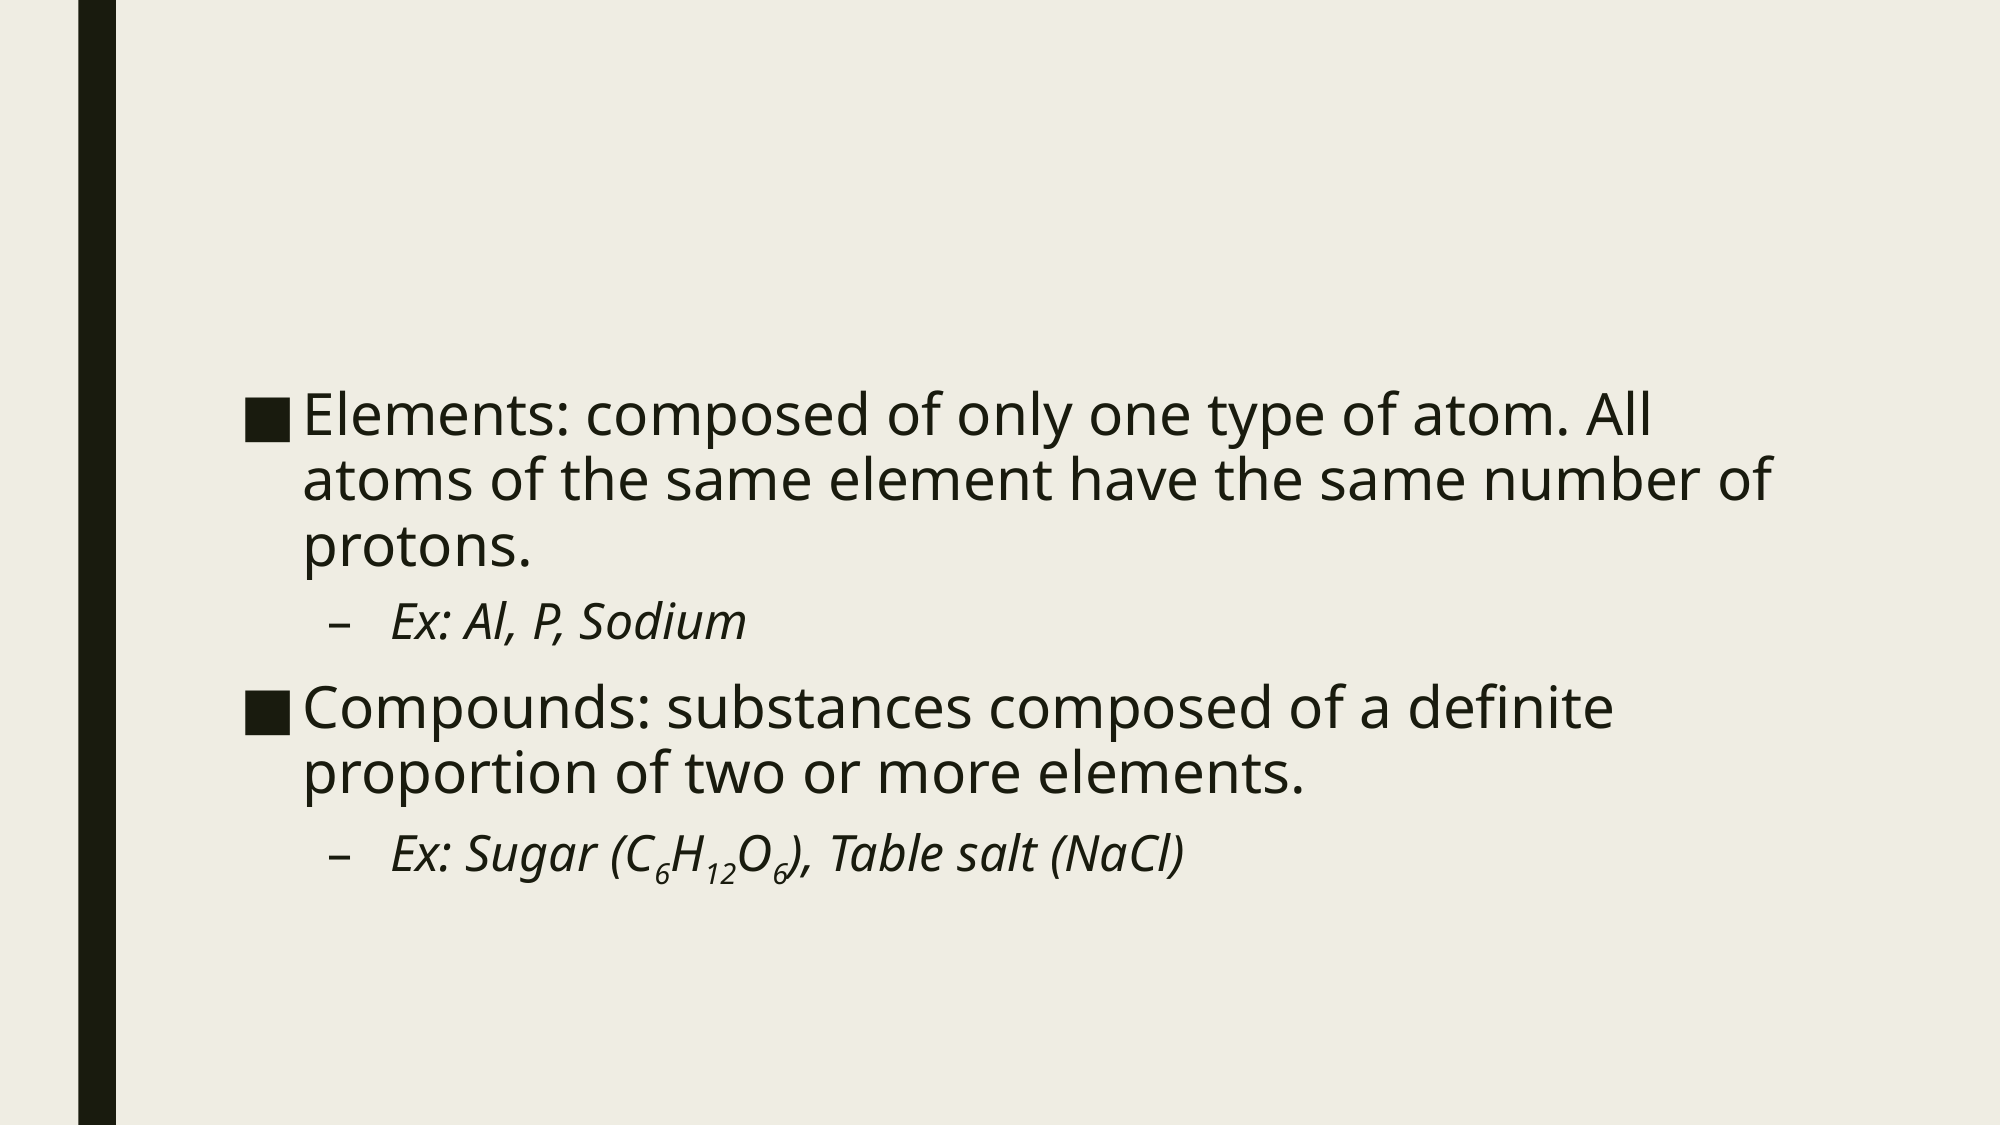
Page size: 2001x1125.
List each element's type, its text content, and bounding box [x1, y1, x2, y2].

list Elements: composed of only one type of atom. All atoms of the same element have the same number of protons. Ex: Al, P, Sodium Compounds: substances composed of a definite proportion of two or more elements. Ex: Sugar (C6H12O6), Table salt (NaCl) [225, 375, 1800, 963]
